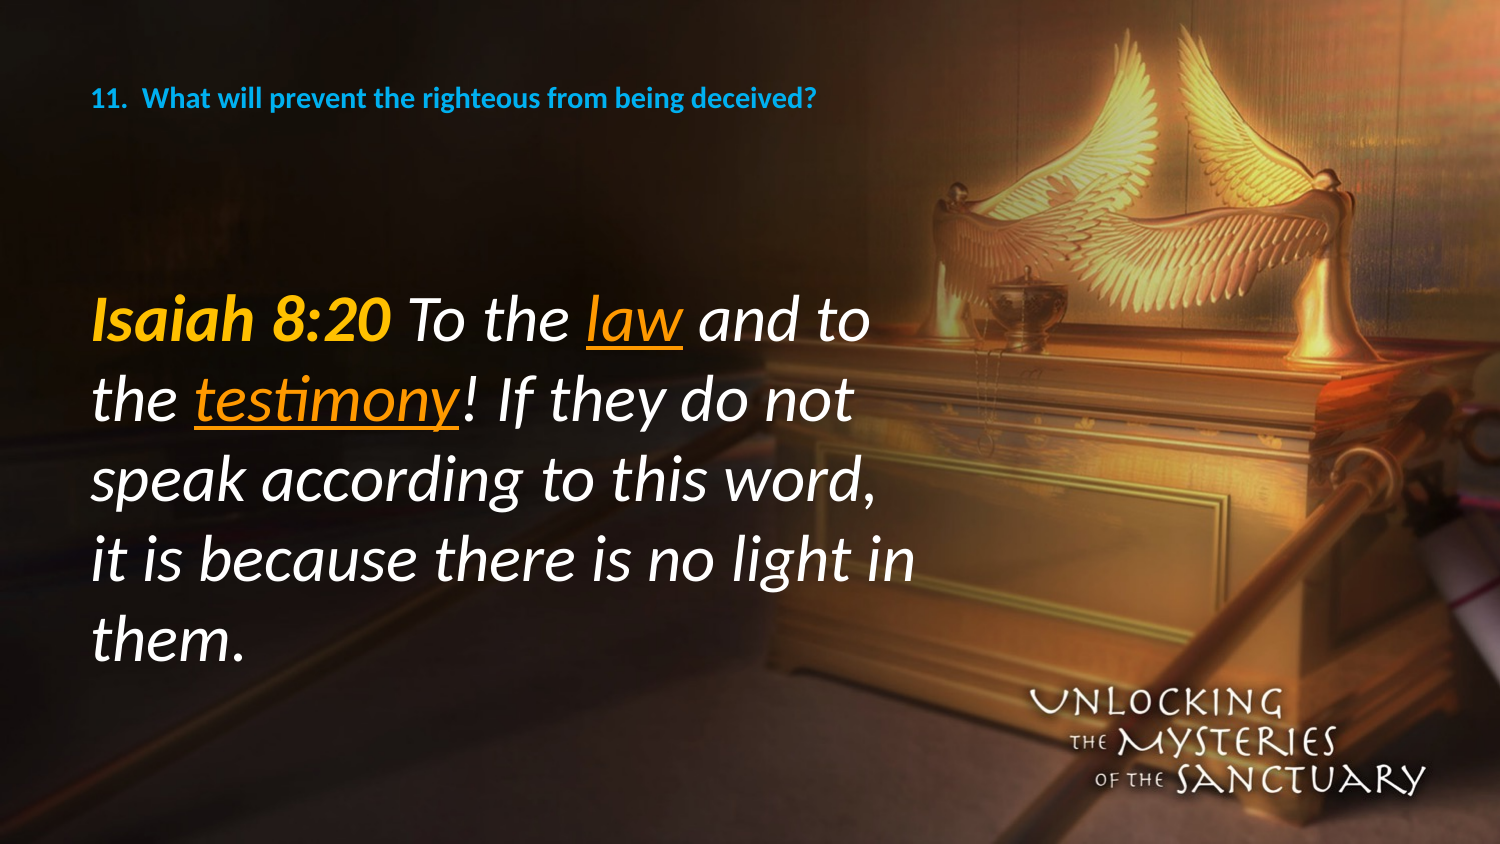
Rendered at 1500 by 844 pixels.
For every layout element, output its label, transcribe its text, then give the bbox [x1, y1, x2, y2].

title 11. What will prevent the righteous from being deceived? [75, 33, 1425, 175]
picture [0, 0, 1500, 844]
list Isaiah 8:20 To the law and to the testimony! If they do not speak according to this word, it is because there is no light in them. [75, 267, 943, 754]
